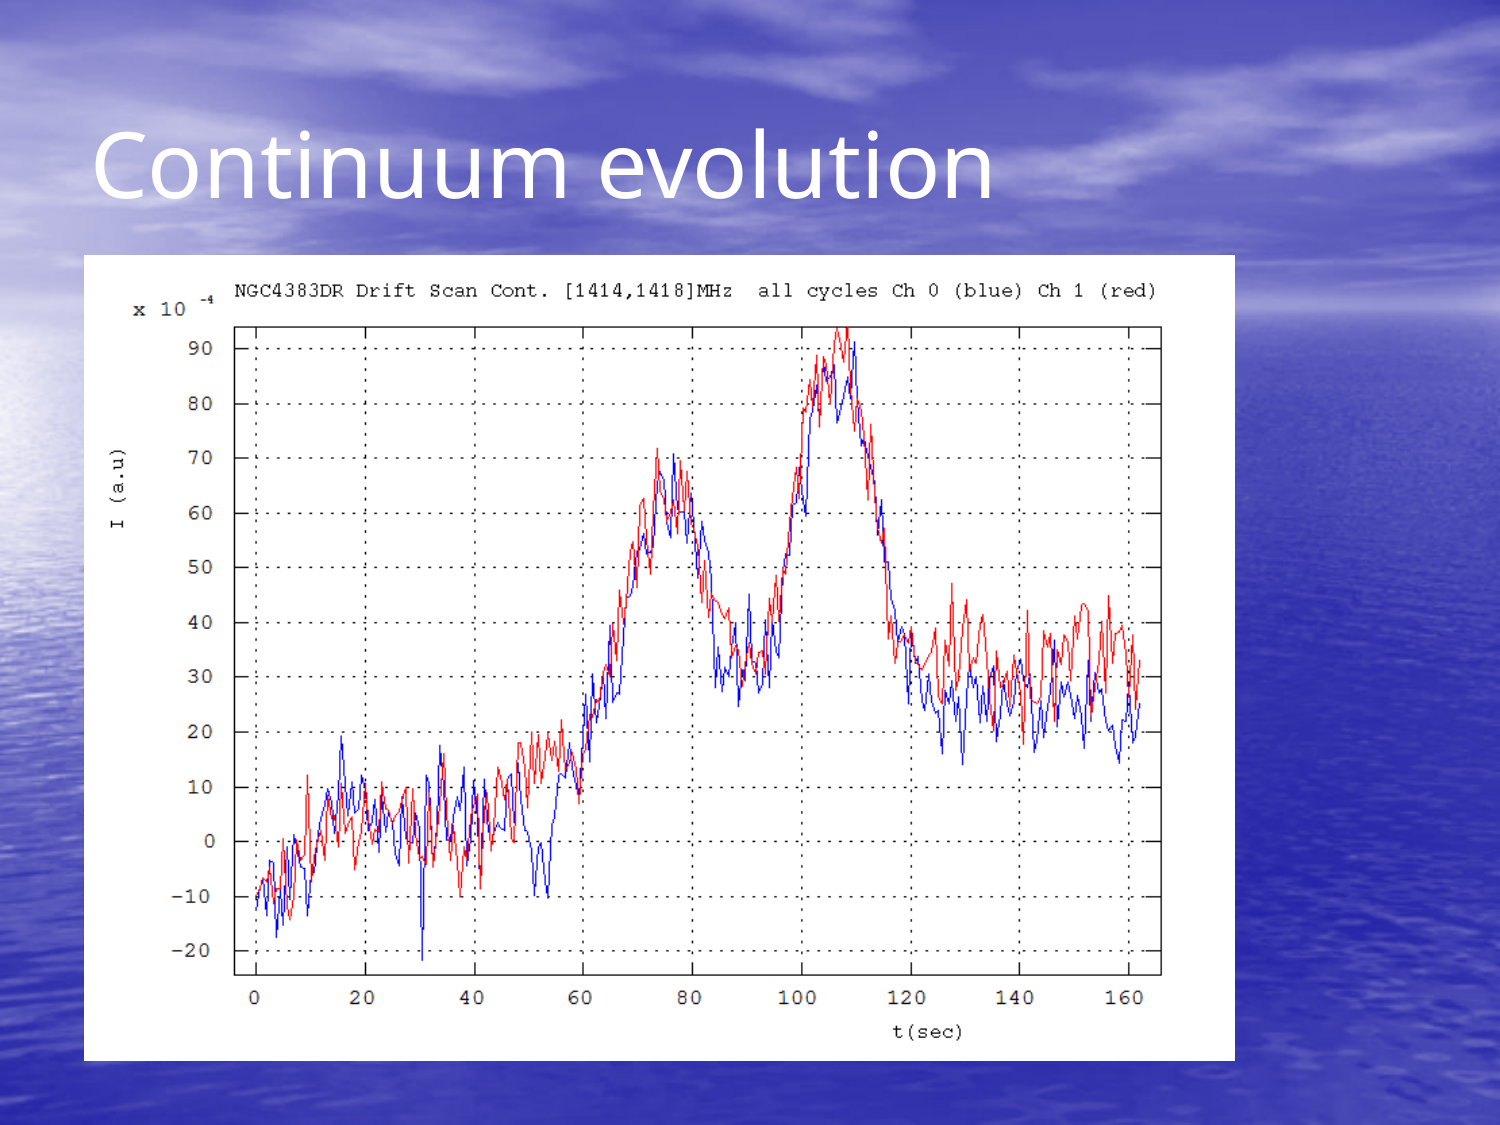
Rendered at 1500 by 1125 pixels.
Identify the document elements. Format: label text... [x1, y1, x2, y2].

title Continuum evolution [74, 47, 1426, 276]
picture [84, 255, 1235, 1062]
